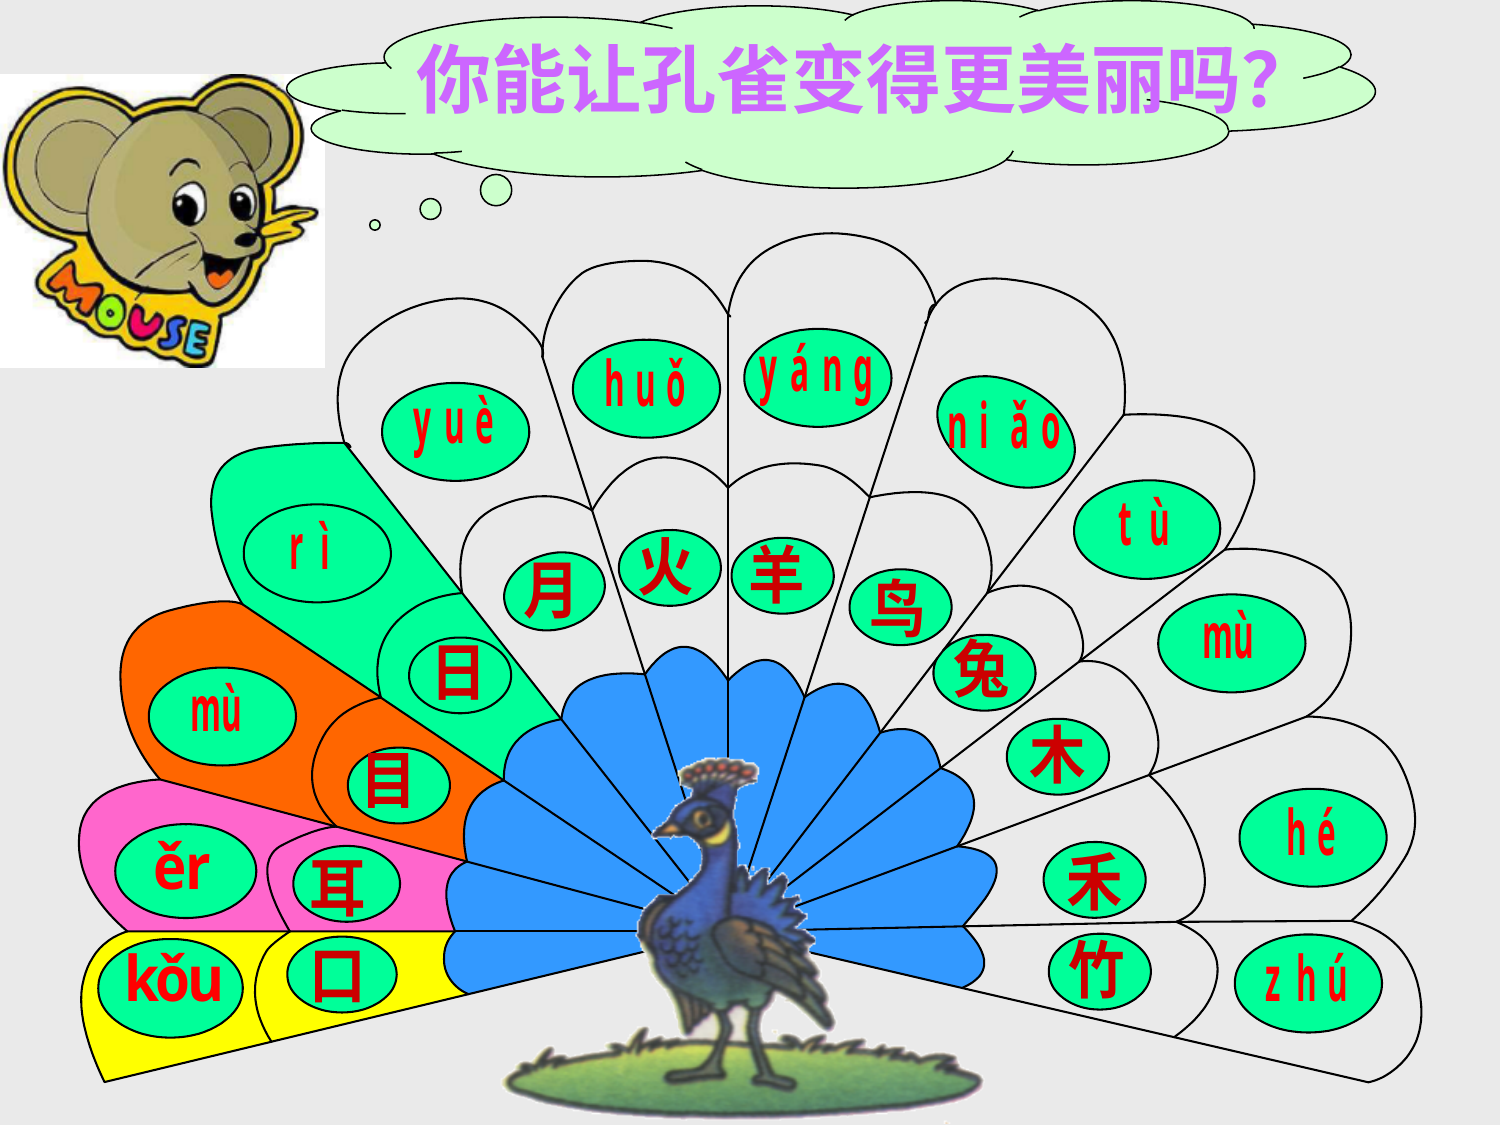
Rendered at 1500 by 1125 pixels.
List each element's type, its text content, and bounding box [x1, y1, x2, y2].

text_box [369, 219, 381, 226]
picture [487, 739, 988, 1124]
text_box [480, 174, 512, 206]
text_box [1331, 38, 1376, 119]
text_box [420, 198, 441, 220]
picture [0, 74, 326, 368]
text_box 你能让孔雀变得更美丽吗？ [401, 24, 1331, 130]
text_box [73, 227, 1427, 1088]
text_box [458, 0, 1253, 24]
text_box [308, 39, 1251, 189]
